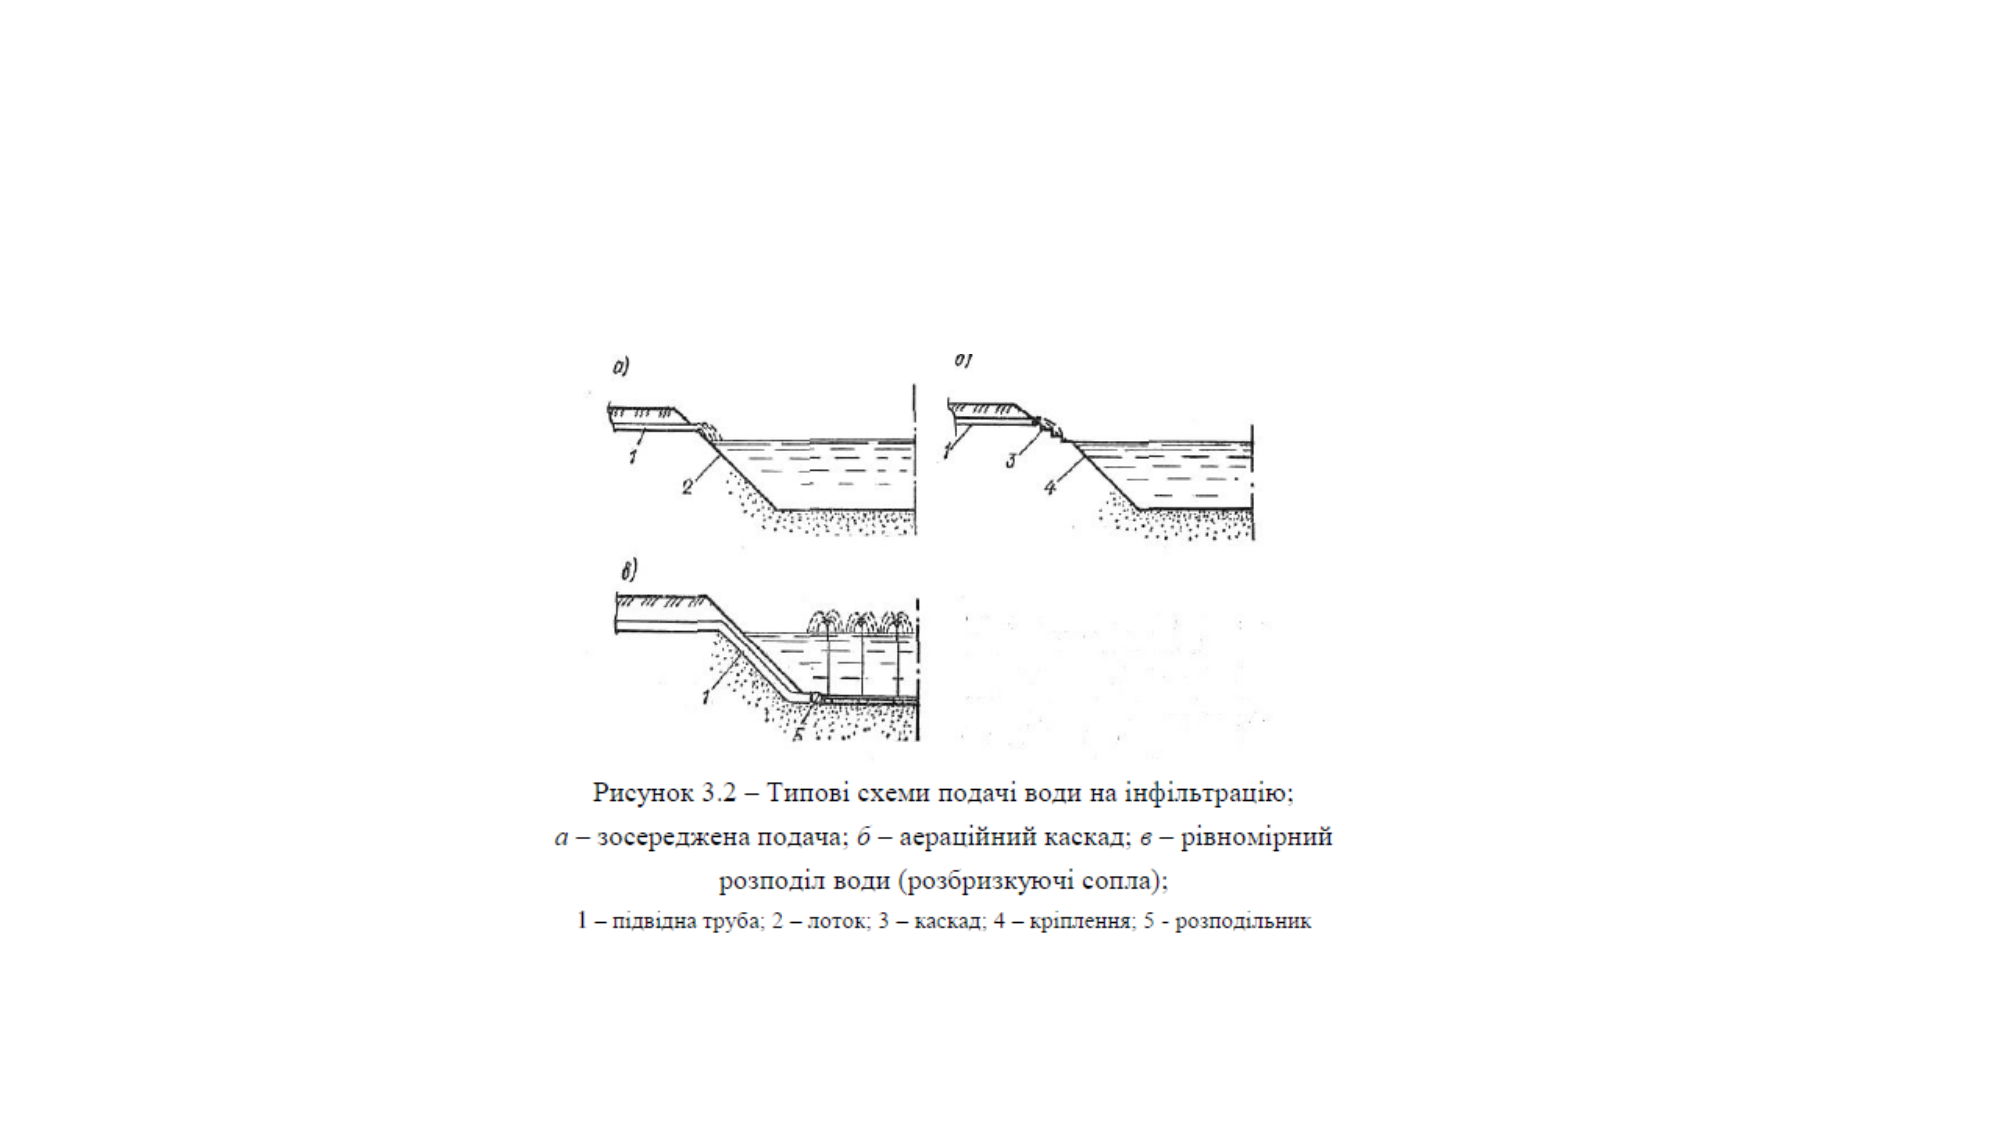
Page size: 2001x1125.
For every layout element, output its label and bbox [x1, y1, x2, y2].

list [481, 354, 1518, 958]
